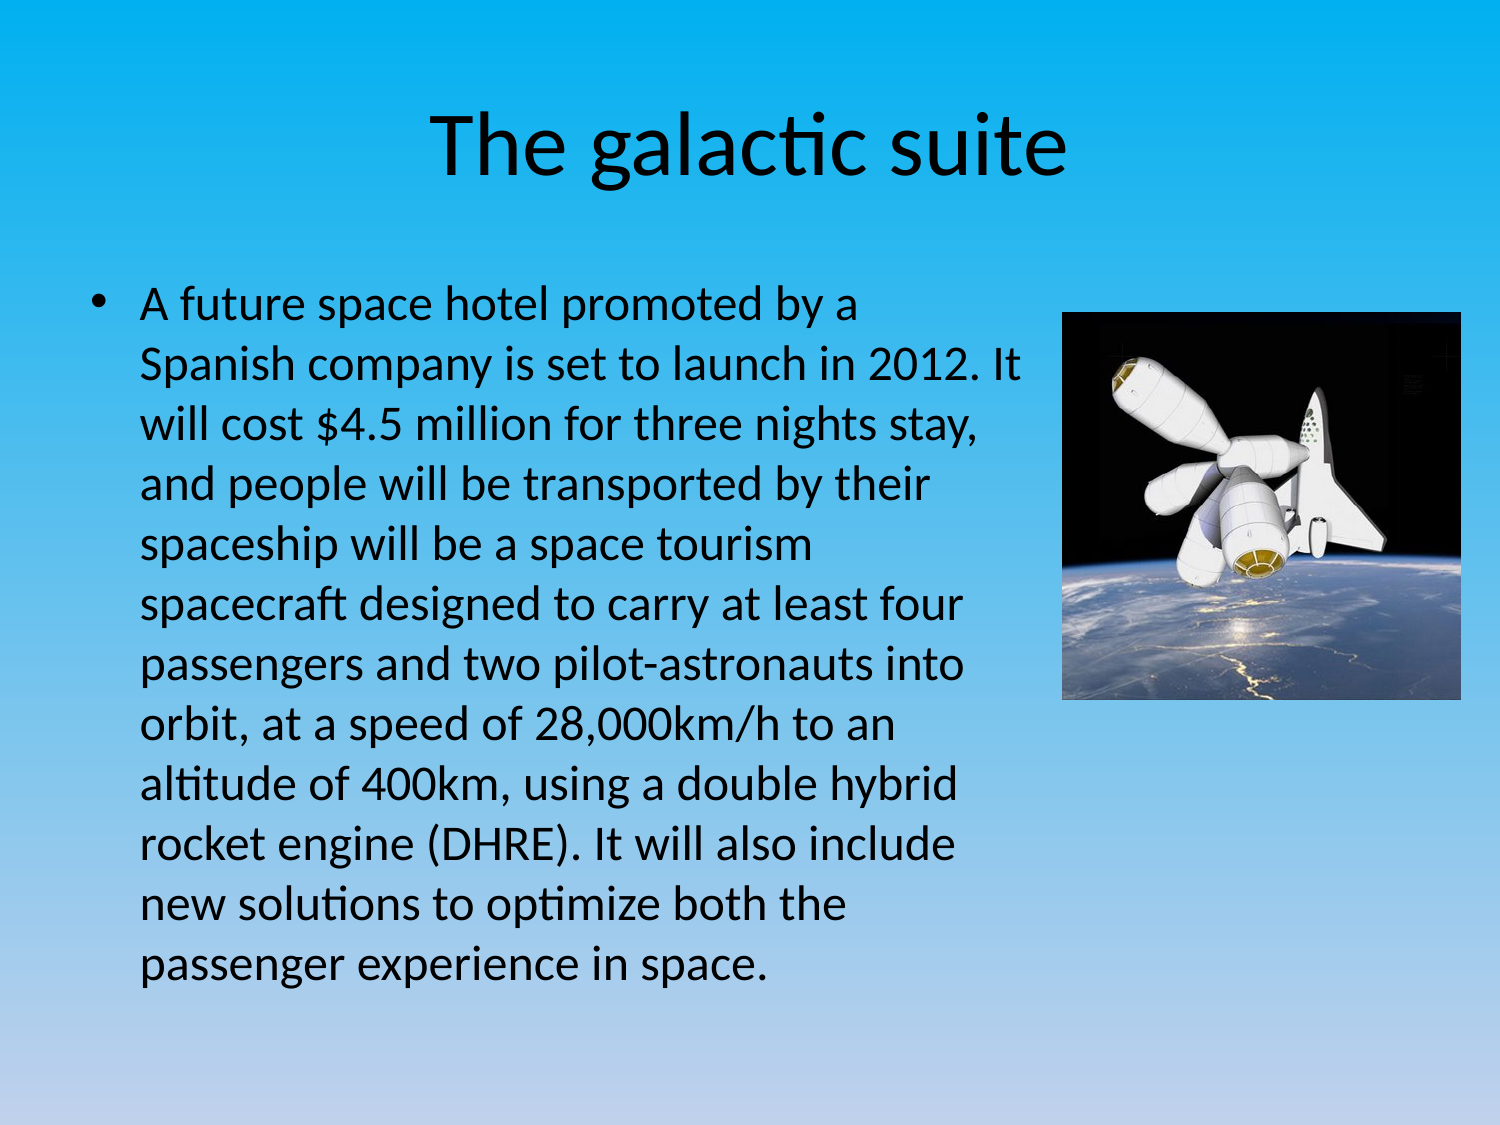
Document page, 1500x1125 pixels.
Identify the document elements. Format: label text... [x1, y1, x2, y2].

title The galactic suite [75, 45, 1425, 233]
list A future space hotel promoted by a Spanish company is set to launch in 2012. It will cost $4.5 million for three nights stay, and people will be transported by their spaceship will be a space tourism spacecraft designed to carry at least four passengers and two pilot-astronauts into orbit, at a speed of 28,000km/h to an altitude of 400km, using a double hybrid rocket engine (DHRE). It will also include new solutions to optimize both the passenger experience in space. [75, 262, 1038, 1005]
picture [1062, 312, 1462, 701]
